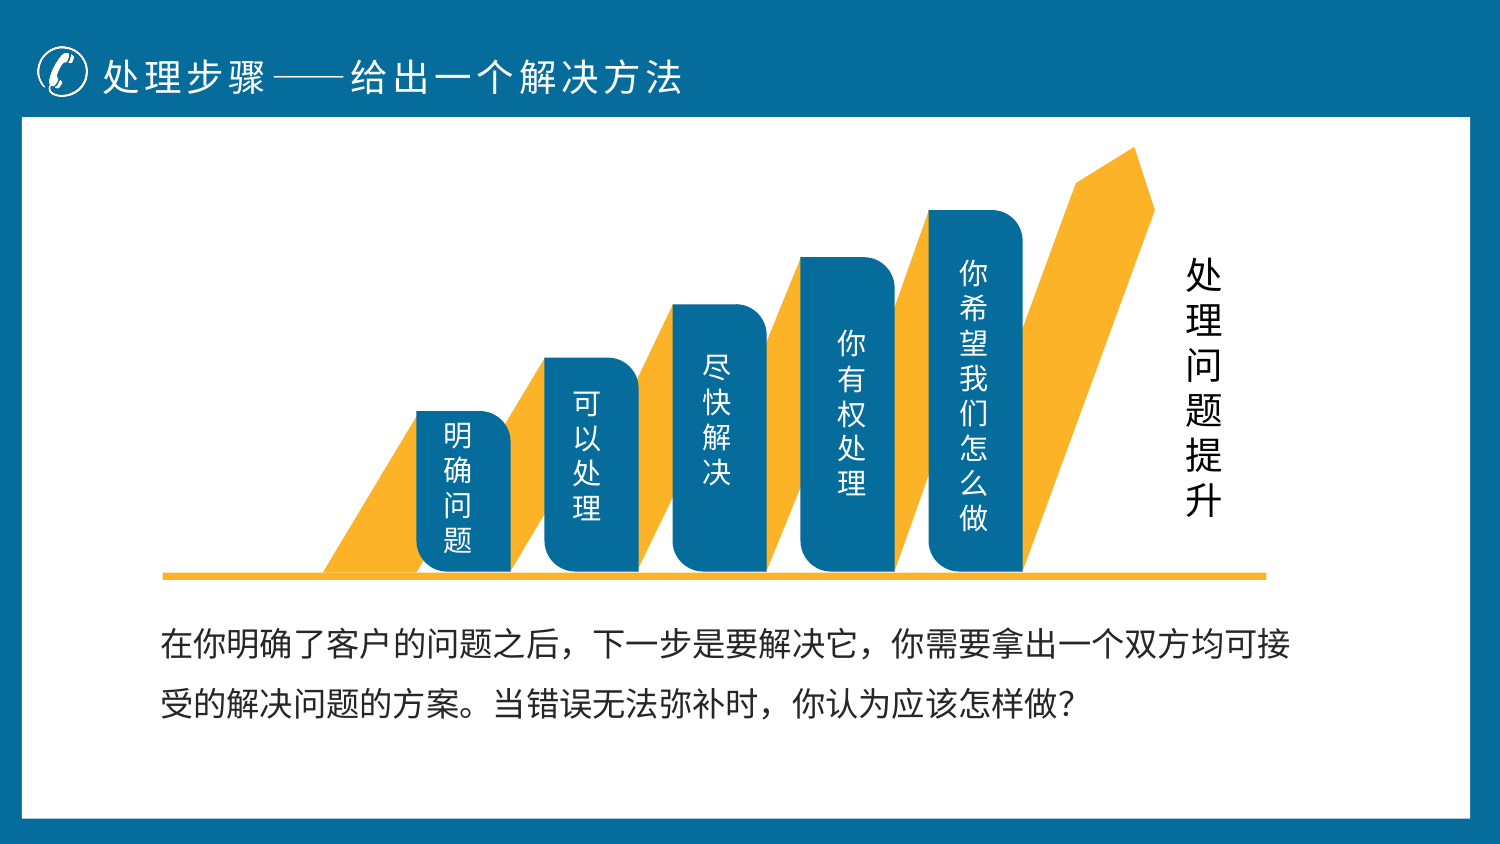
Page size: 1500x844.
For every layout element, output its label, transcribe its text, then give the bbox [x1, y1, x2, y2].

picture [80, 63, 87, 88]
text_box 处理步骤——给出一个解决方法 [87, 46, 938, 107]
text_box 在你明确了客户的问题之后，下一步是要解决它，你需要拿出一个双方均可接受的解决问题的方案。当错误无法弥补时，你认为应该怎样做？ [145, 595, 1312, 730]
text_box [162, 146, 1267, 580]
picture [50, 54, 68, 85]
